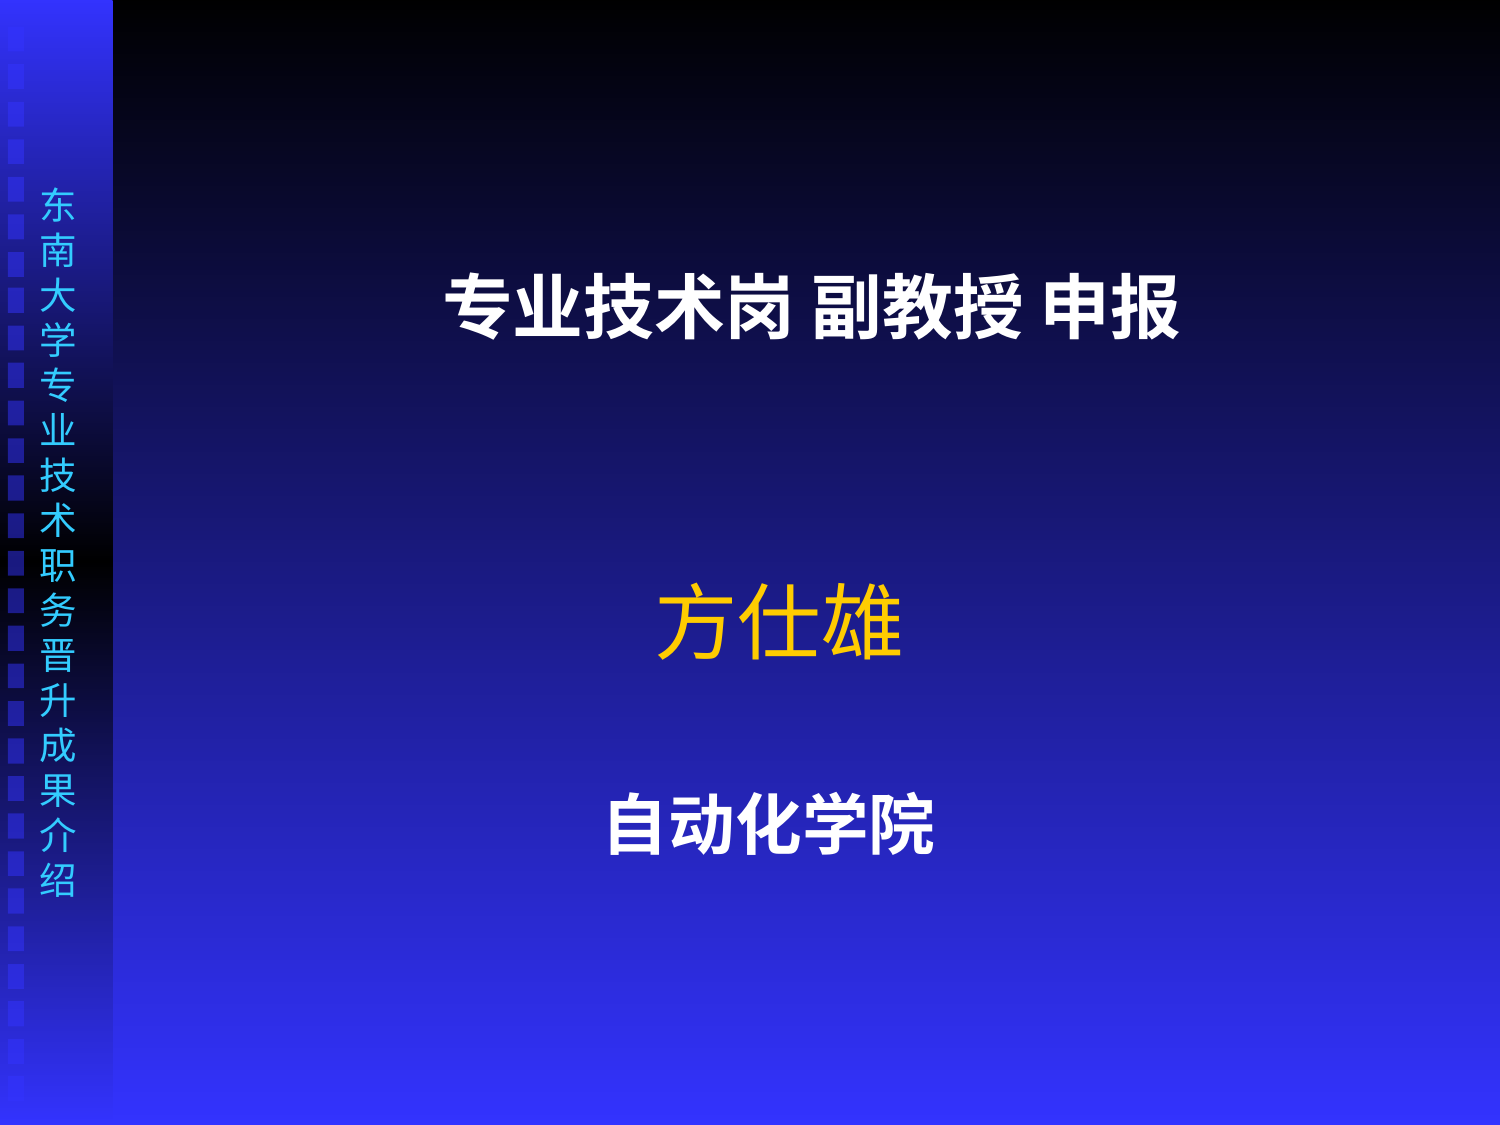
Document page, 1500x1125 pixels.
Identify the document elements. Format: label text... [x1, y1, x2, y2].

title 自动化学院 [230, 774, 1308, 962]
text_box 专业技术岗 副教授 申报 [123, 255, 1500, 356]
list 方仕雄 [608, 562, 951, 675]
